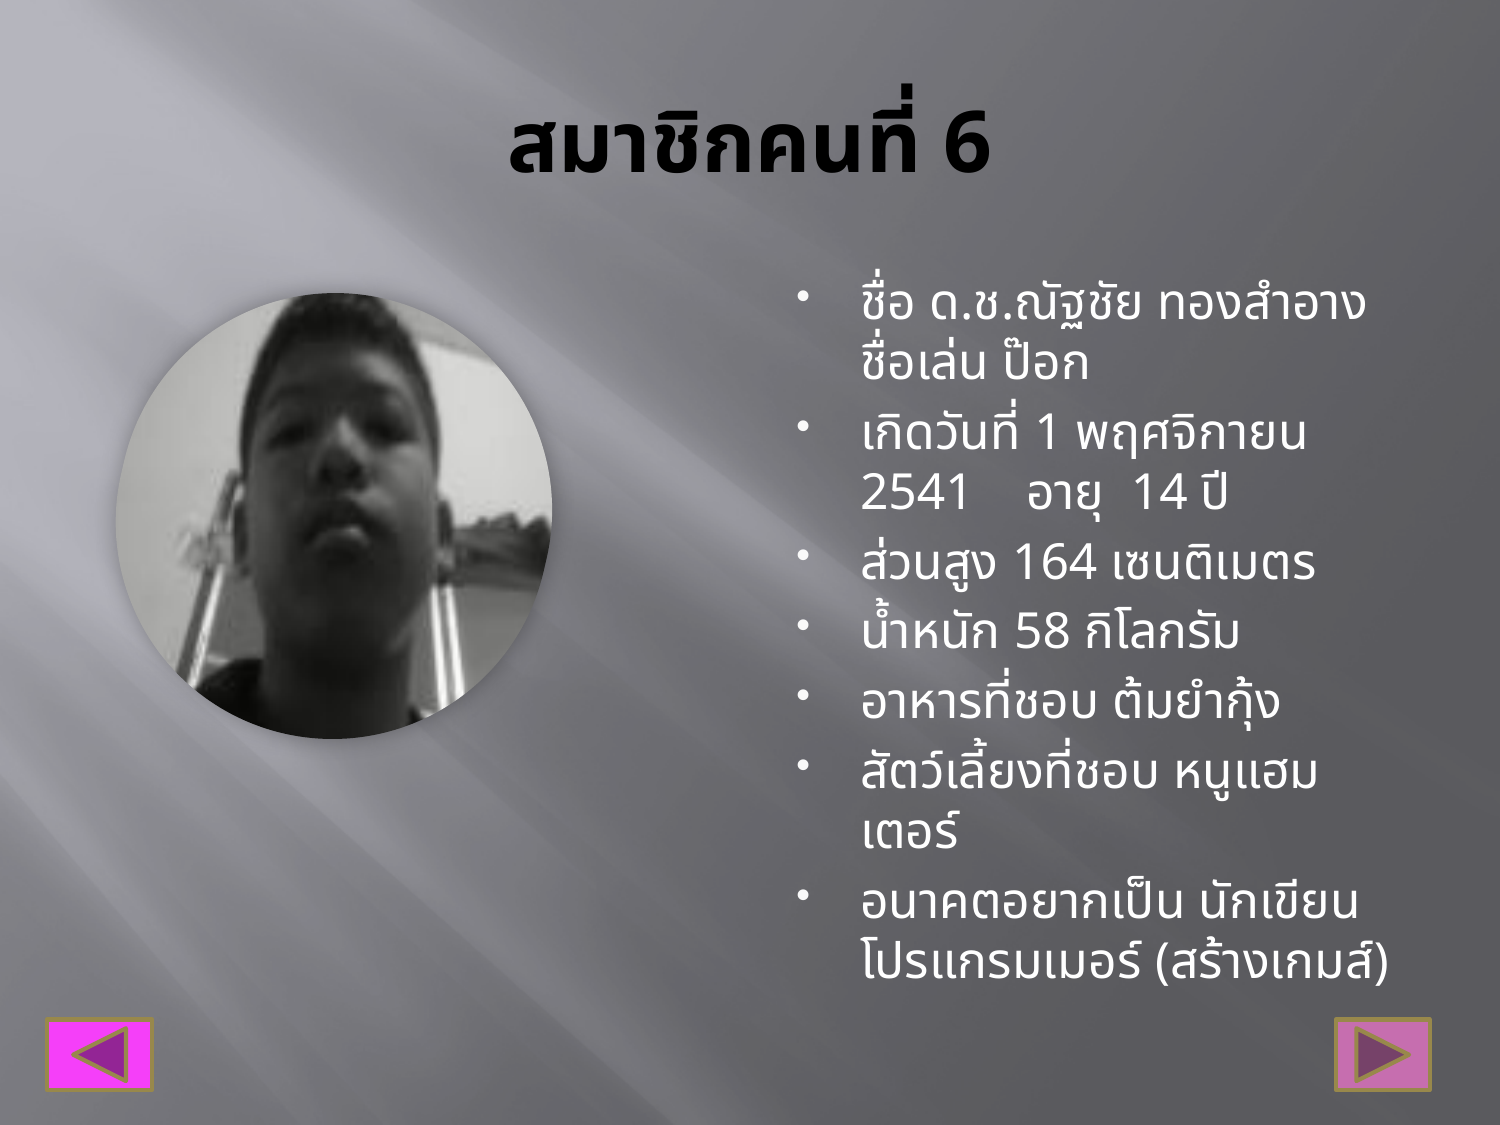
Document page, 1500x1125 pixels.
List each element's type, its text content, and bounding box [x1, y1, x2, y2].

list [116, 292, 551, 740]
title สมาชิกคนที่ 6 [75, 45, 1425, 233]
text_box [45, 1017, 154, 1092]
list ชื่อ ด.ช.ณัฐชัย ทองสำอาง ชื่อเล่น ป๊อก เกิดวันที่ 1 พฤศจิกายน 2541 อายุ 14 ปี ส่วนสูง 164 เซนติเมตร น้ำหนัก 58 กิโลกรัม อาหารที่ชอบ ต้มยำกุ้ง สัตว์เลี้ยงที่ชอบ หนูแฮมเตอร์ อนาคตอยากเป็น นักเขียนโปรแกรมเมอร์ (สร้างเกมส์) [762, 262, 1425, 1005]
text_box [1334, 1017, 1432, 1092]
